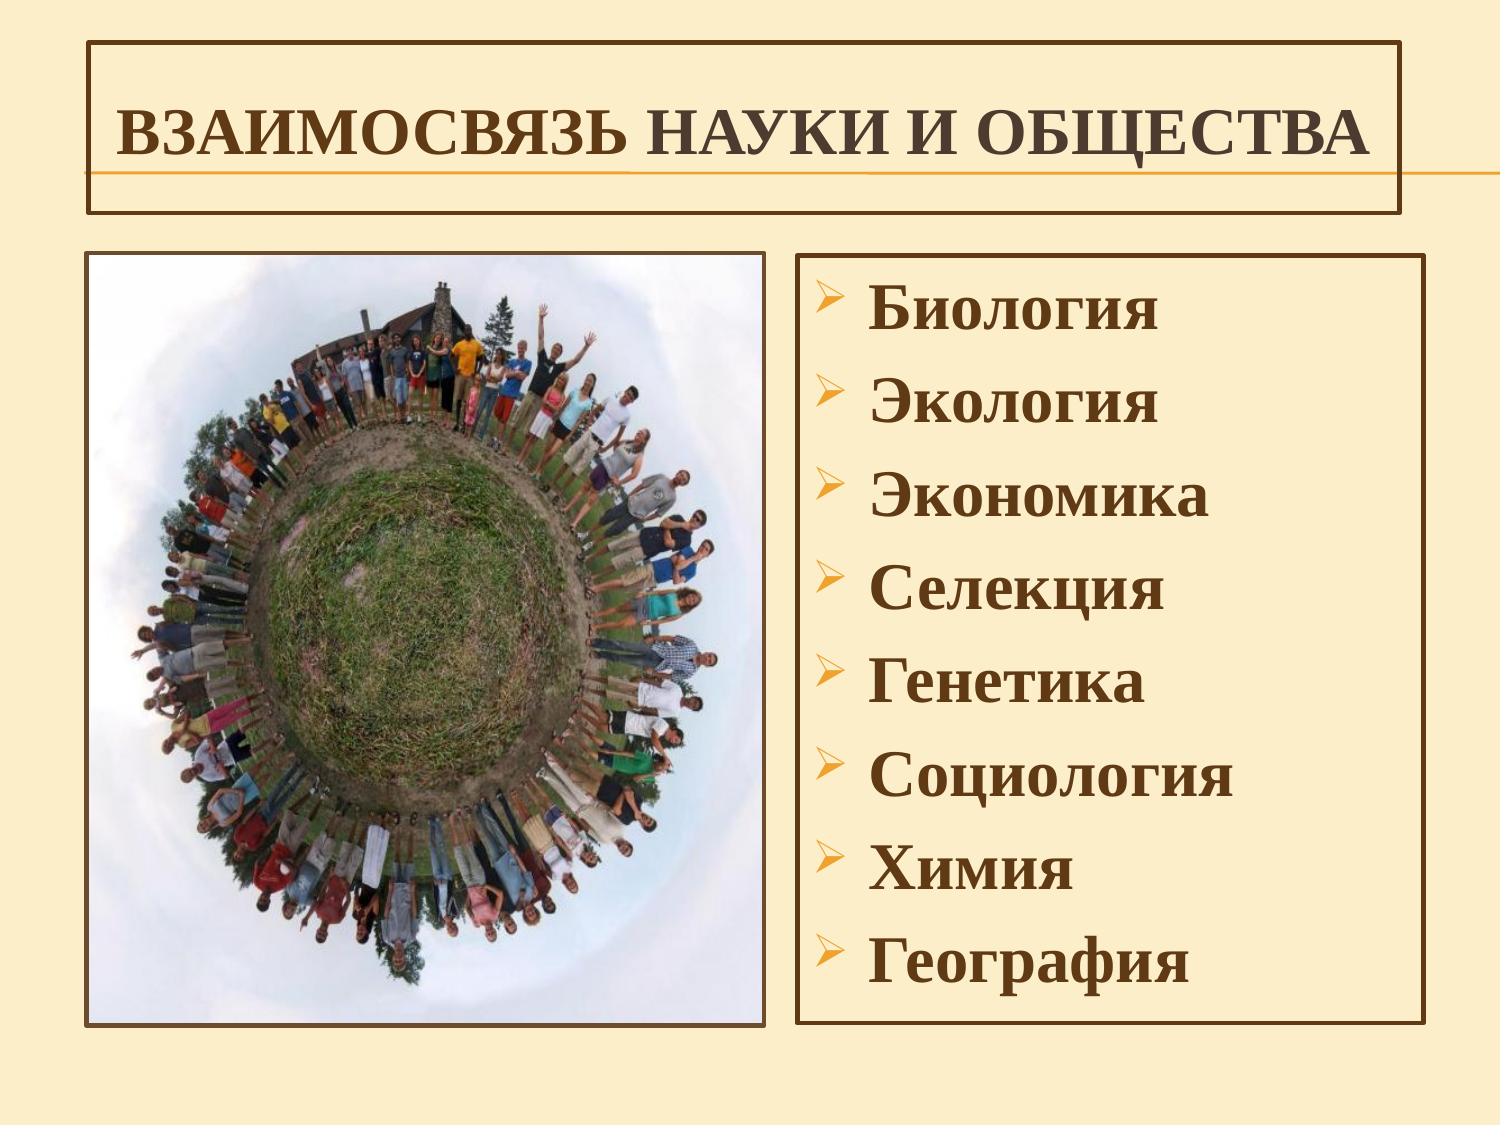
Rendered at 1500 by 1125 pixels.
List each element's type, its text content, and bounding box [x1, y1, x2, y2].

title Взаимосвязь науки и общества [88, 42, 1400, 213]
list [88, 255, 763, 1024]
list Биология Экология Экономика Селекция Генетика Социология Химия География [797, 255, 1424, 1024]
